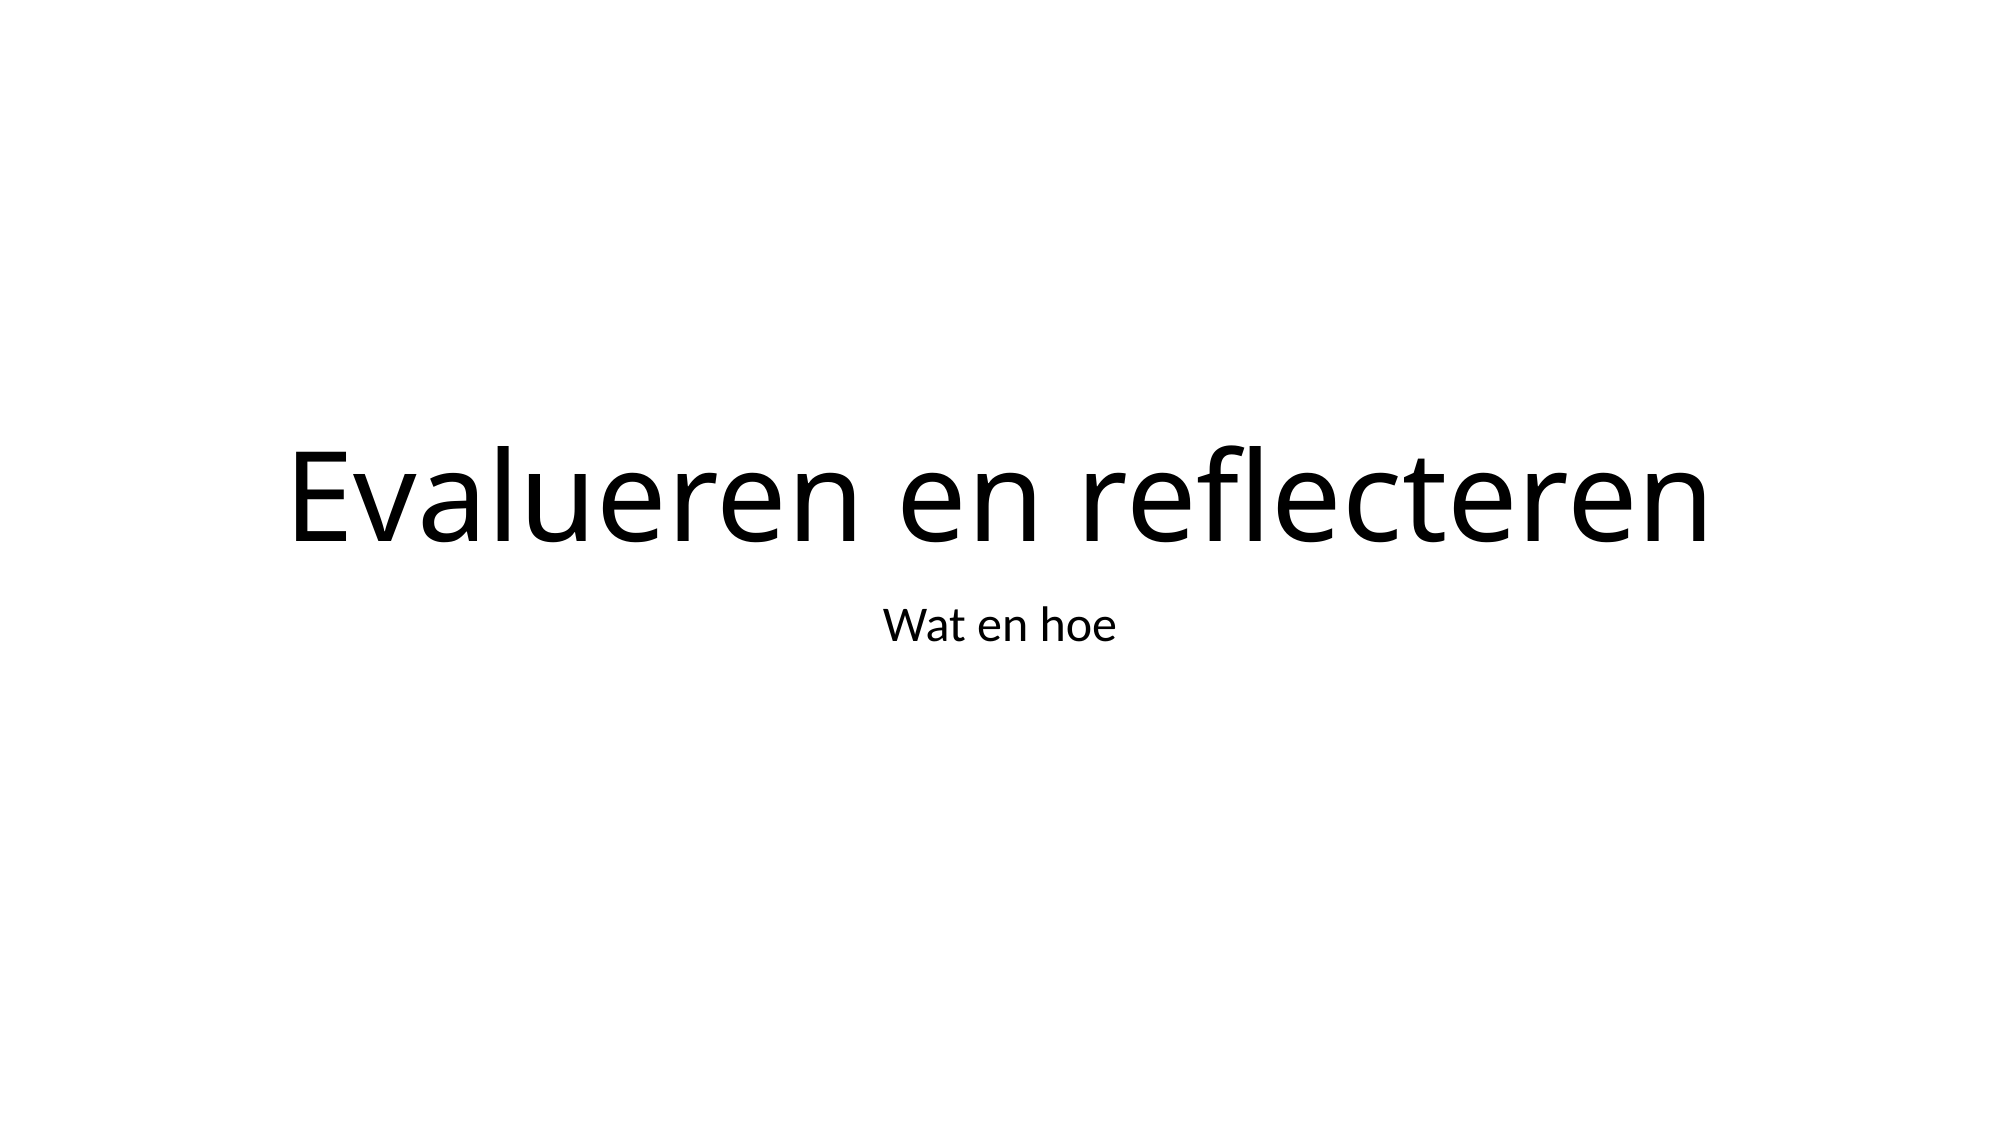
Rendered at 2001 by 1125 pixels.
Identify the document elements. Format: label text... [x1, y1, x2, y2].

subtitle Wat en hoe [249, 590, 1750, 863]
title Evalueren en reflecteren [249, 184, 1750, 576]
